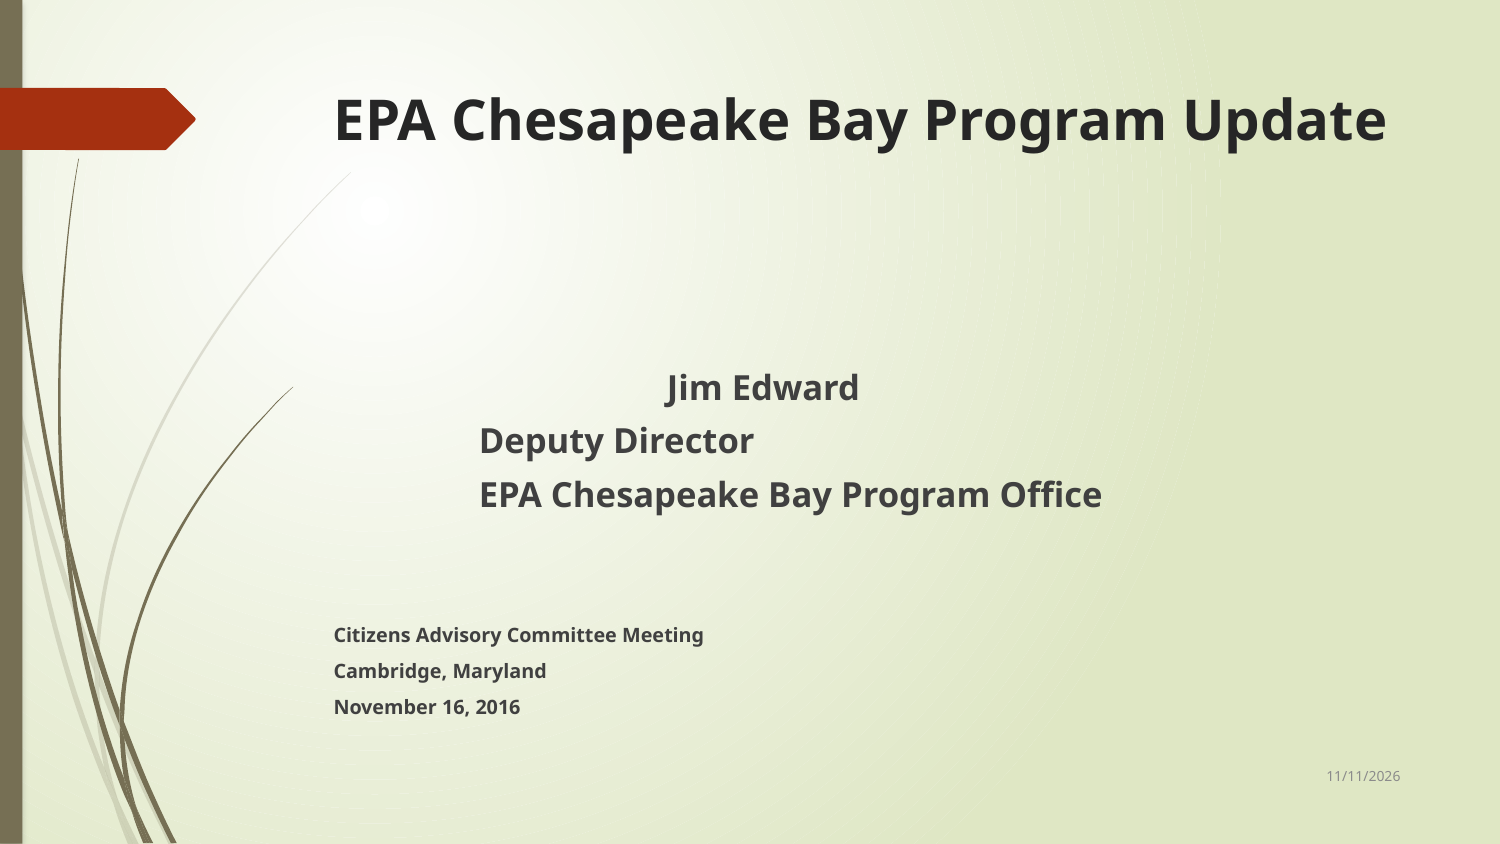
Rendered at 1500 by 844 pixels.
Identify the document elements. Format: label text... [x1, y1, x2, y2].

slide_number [1274, 754, 1416, 800]
list Jim Edward Deputy Director EPA Chesapeake Bay Program Office Citizens Advisory Committee Meeting Cambridge, Maryland November 16, 2016 [318, 262, 1416, 728]
title EPA Chesapeake Bay Program Update [319, 76, 1416, 235]
